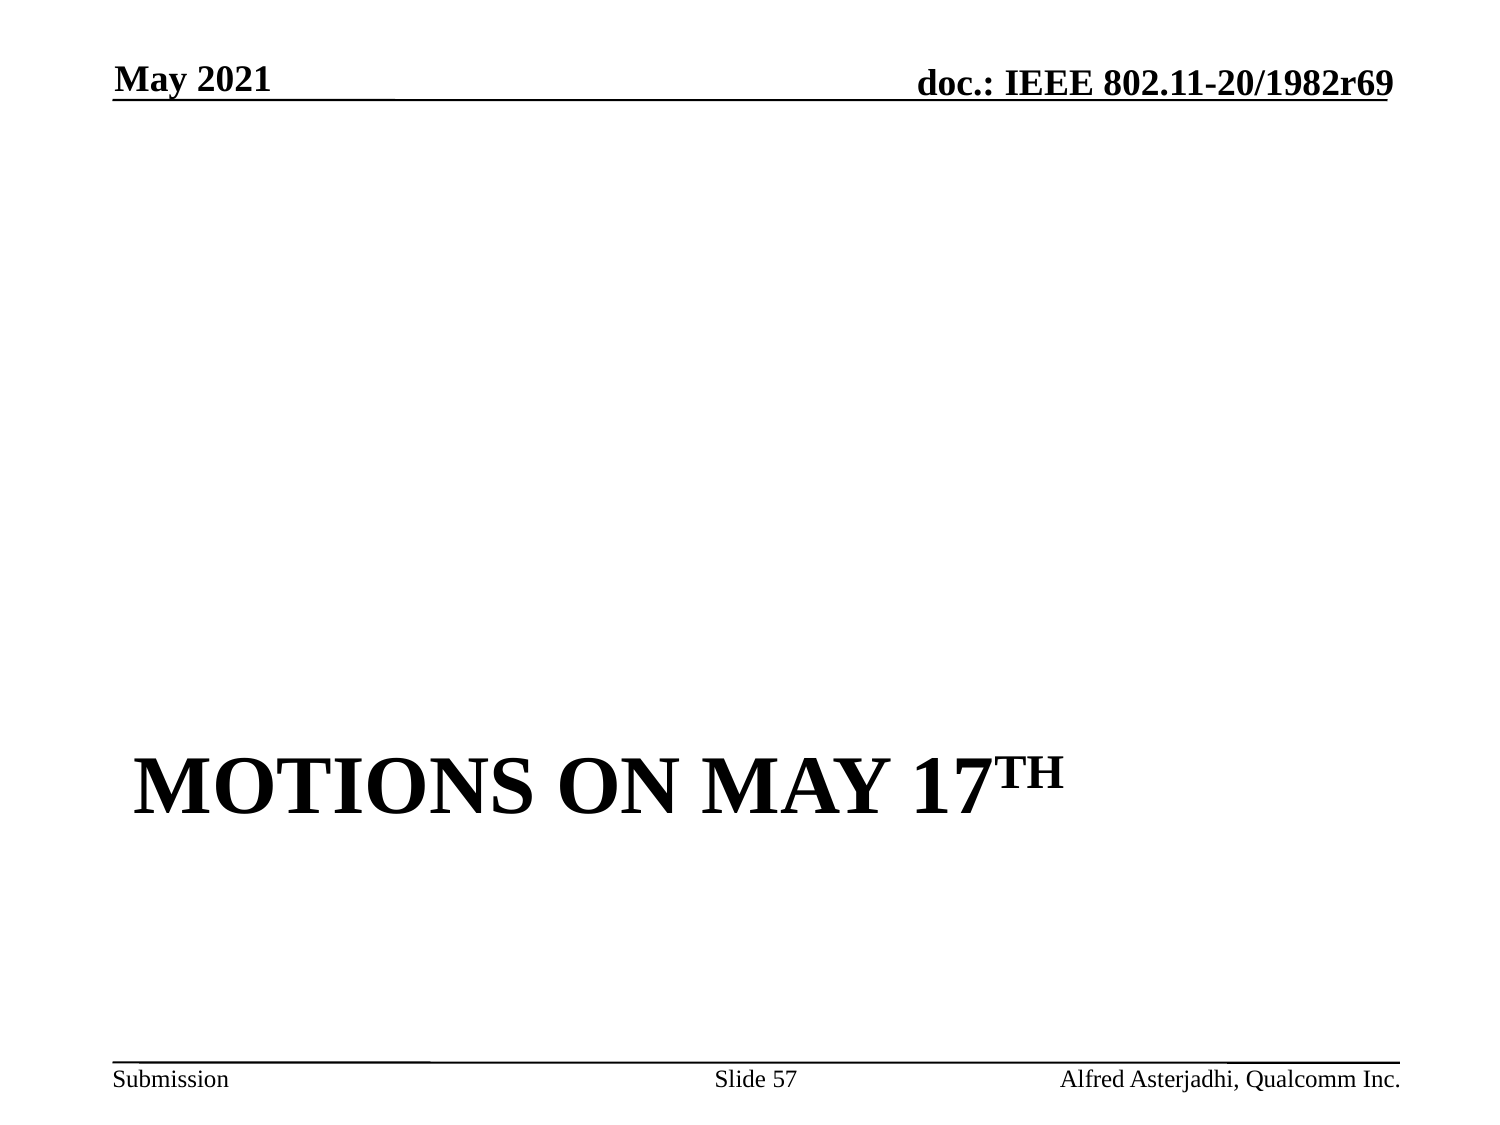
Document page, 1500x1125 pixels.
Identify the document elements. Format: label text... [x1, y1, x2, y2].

footer Alfred Asterjadhi, Qualcomm Inc. [878, 1061, 1402, 1093]
slide_number Slide 57 [712, 1061, 800, 1123]
title Motions on May 17th [118, 722, 1394, 947]
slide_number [114, 54, 423, 100]
